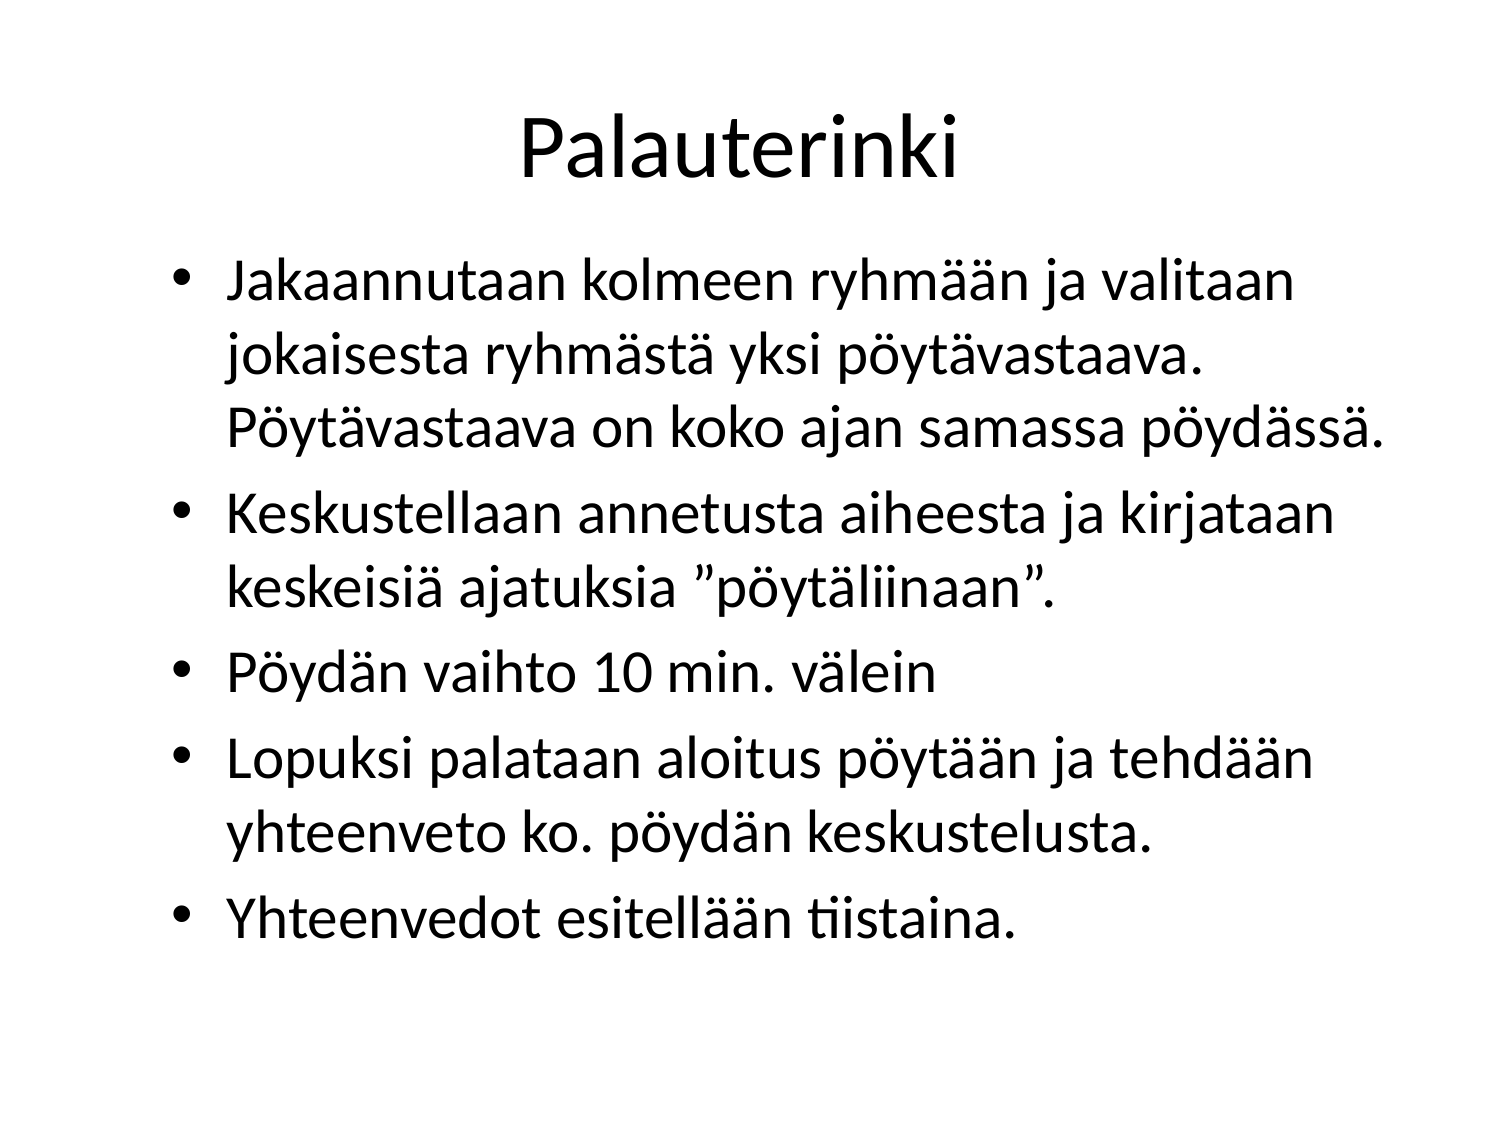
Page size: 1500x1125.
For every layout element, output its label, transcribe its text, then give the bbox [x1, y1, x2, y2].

title Palauterinki [324, 67, 1155, 215]
list Jakaannutaan kolmeen ryhmään ja valitaan jokaisesta ryhmästä yksi pöytävastaava. Pöytävastaava on koko ajan samassa pöydässä. Keskustellaan annetusta aiheesta ja kirjataan keskeisiä ajatuksia ”pöytäliinaan”. Pöydän vaihto 10 min. välein Lopuksi palataan aloitus pöytään ja tehdään yhteenveto ko. pöydän keskustelusta. Yhteenvedot esitellään tiistaina. [155, 231, 1403, 1013]
